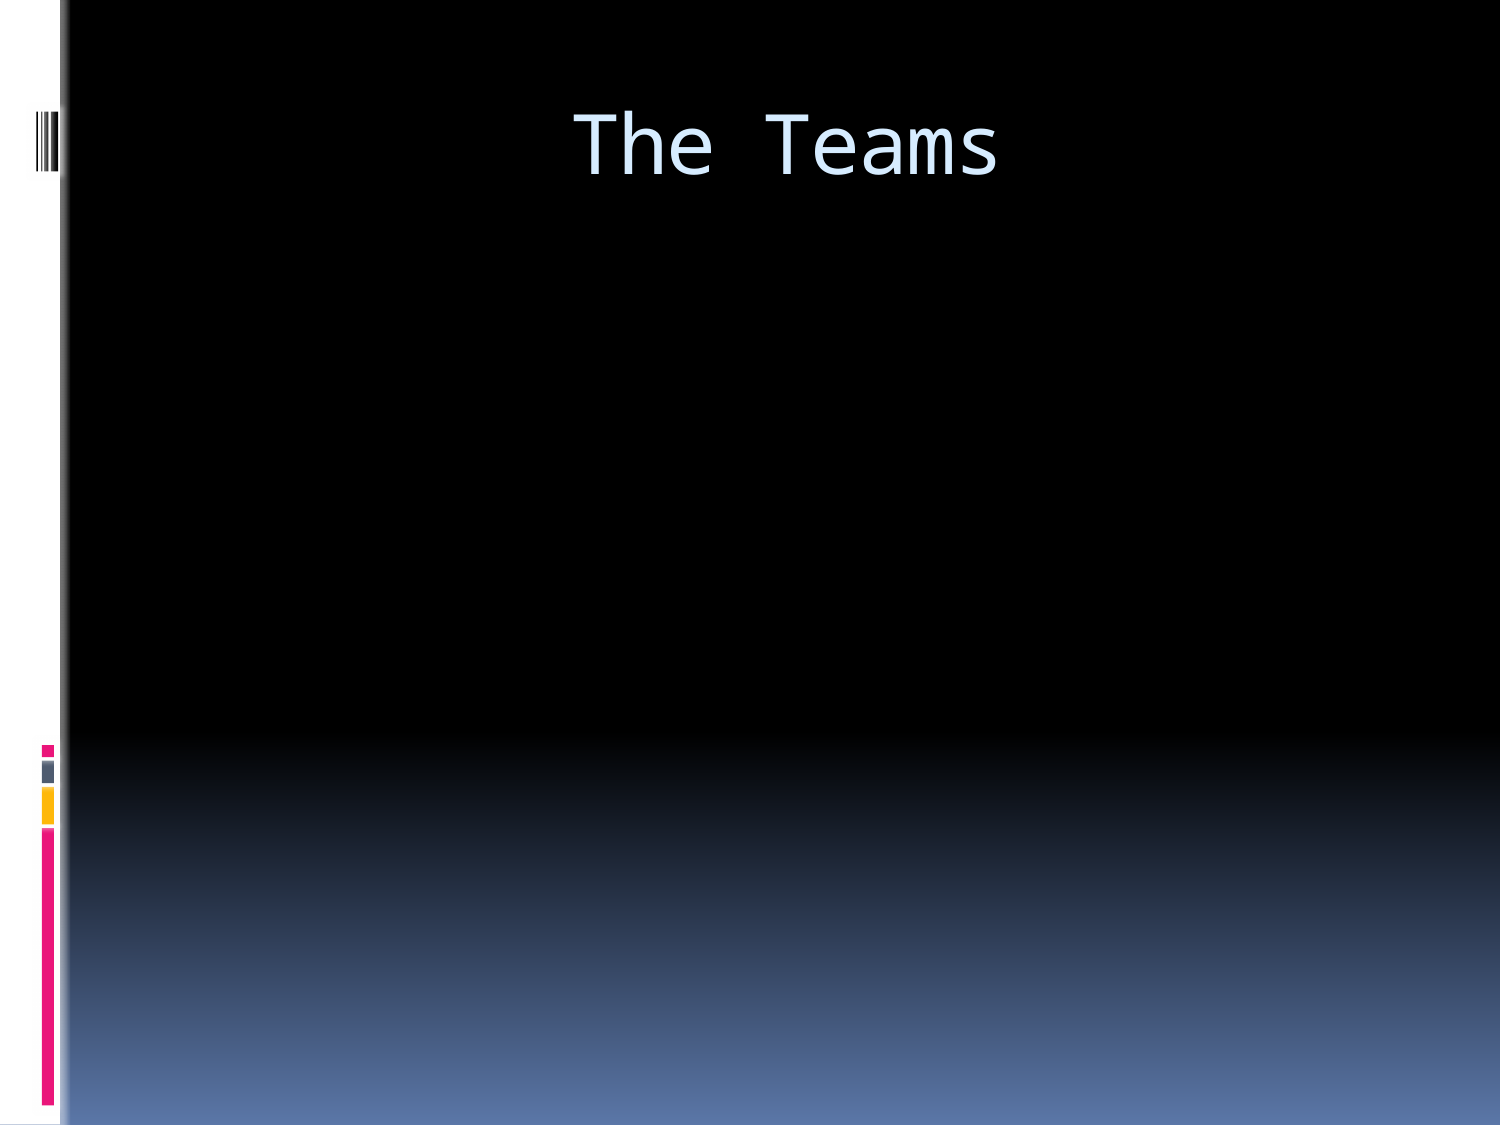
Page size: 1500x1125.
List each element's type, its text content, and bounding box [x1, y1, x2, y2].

title The Teams [150, 83, 1425, 234]
